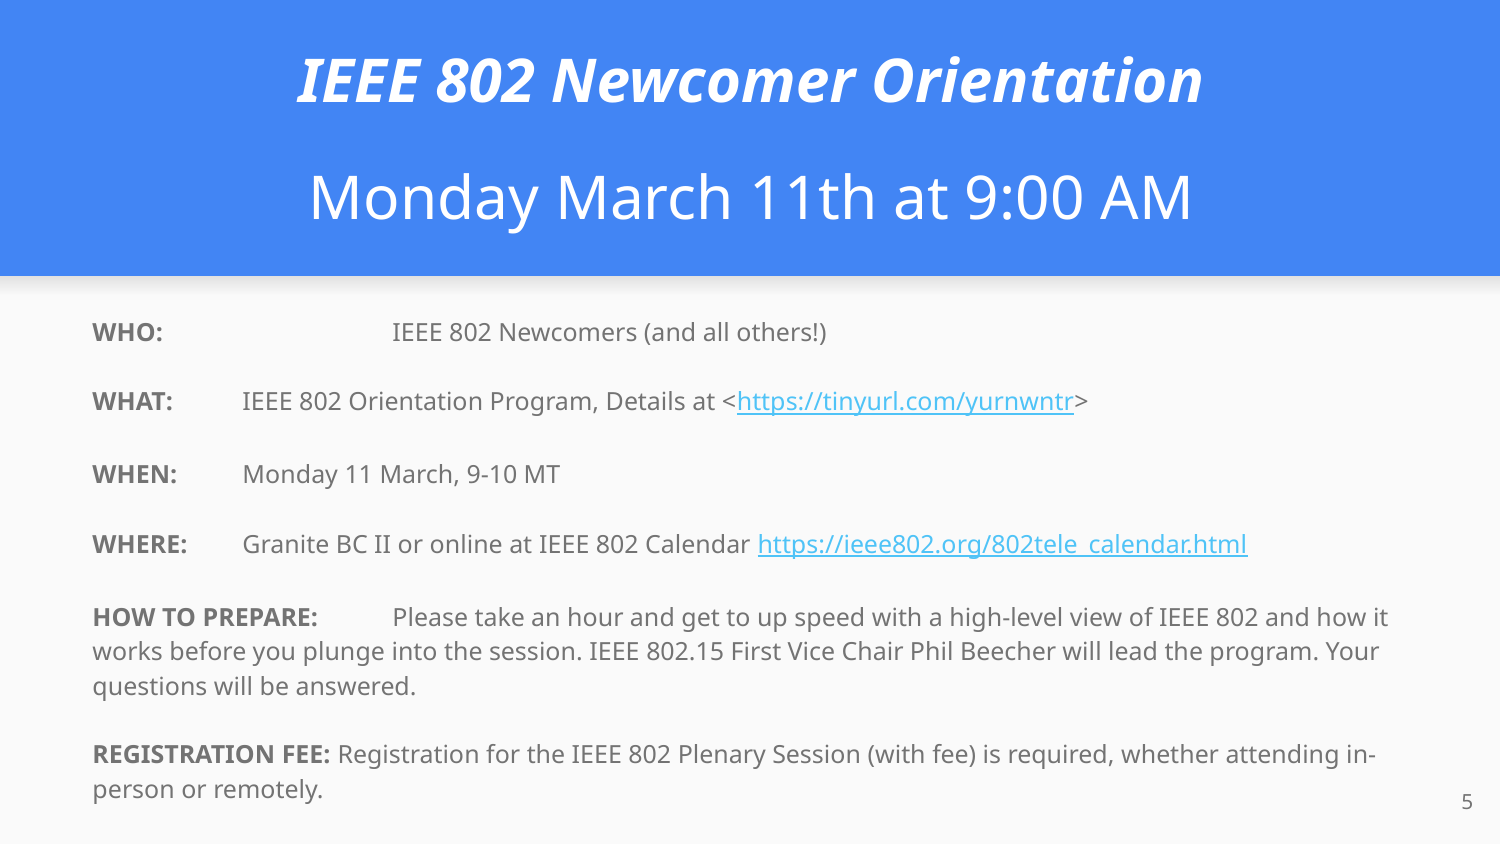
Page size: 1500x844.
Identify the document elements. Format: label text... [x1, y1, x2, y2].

title IEEE 802 Newcomer Orientation Monday March 11th at 9:00 AM [77, 14, 1427, 248]
list WHO: IEEE 802 Newcomers (and all others!) WHAT: IEEE 802 Orientation Program, Details at <https://tinyurl.com/yurnwntr> WHEN: Monday 11 March, 9-10 MT WHERE: Granite BC II or online at IEEE 802 Calendar https://ieee802.org/802tele_calendar.html HOW TO PREPARE: Please take an hour and get to up speed with a high-level view of IEEE 802 and how it works before you plunge into the session. IEEE 802.15 First Vice Chair Phil Beecher will lead the program. Your questions will be answered. REGISTRATION FEE: Registration for the IEEE 802 Plenary Session (with fee) is required, whether attending in-person or remotely. [77, 296, 1455, 835]
slide_number 5 [1398, 770, 1489, 835]
